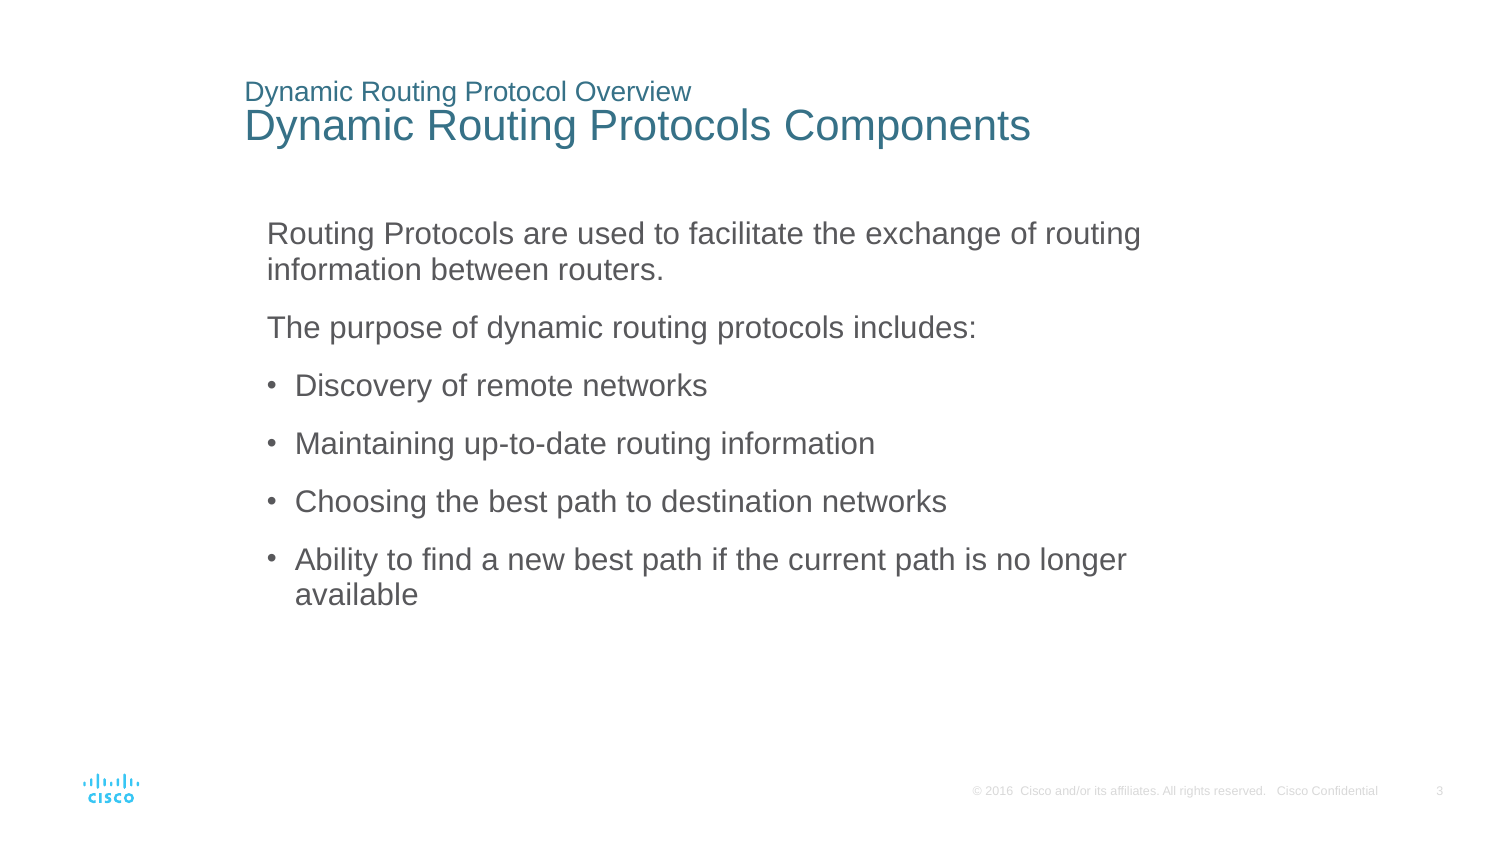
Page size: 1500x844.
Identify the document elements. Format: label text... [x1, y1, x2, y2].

list Routing Protocols are used to facilitate the exchange of routing information between routers. The purpose of dynamic routing protocols includes: Discovery of remote networks Maintaining up-to-date routing information Choosing the best path to destination networks Ability to find a new best path if the current path is no longer available [252, 208, 1229, 768]
title Dynamic Routing Protocol Overview Dynamic Routing Protocols Components [229, 60, 1270, 168]
